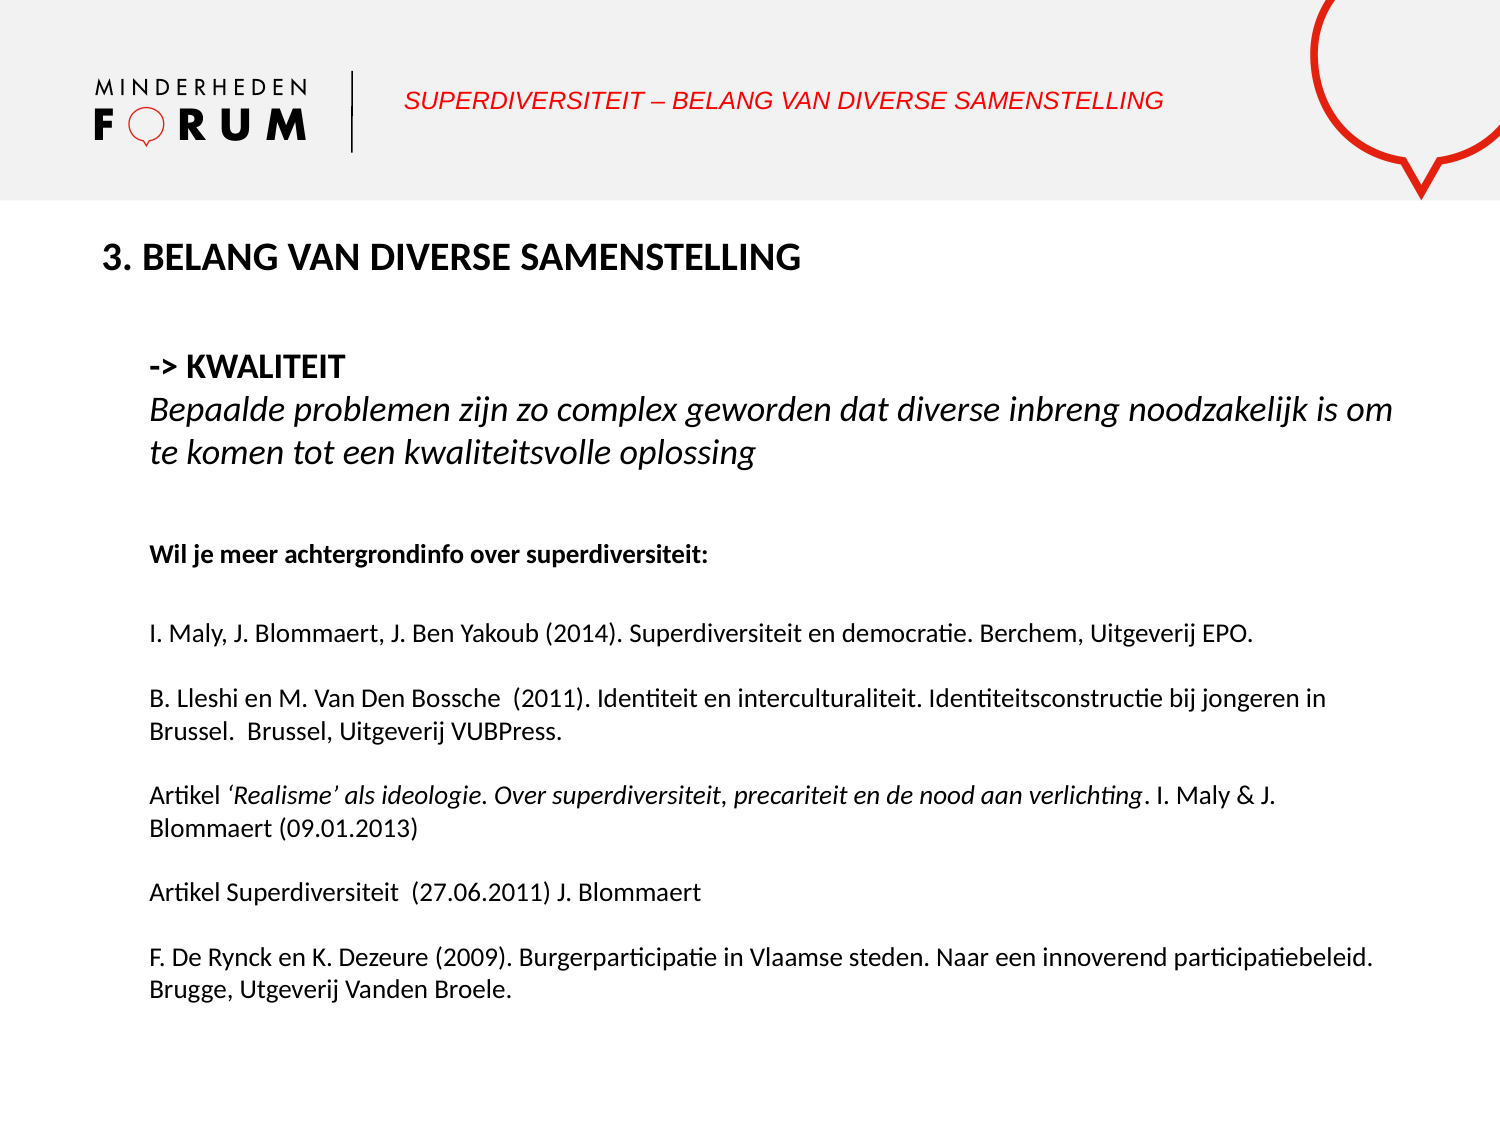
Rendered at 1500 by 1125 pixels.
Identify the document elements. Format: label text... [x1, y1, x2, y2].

footer SUPERDIVERSITEIT – BELANG VAN DIVERSE SAMENSTELLING [388, 84, 1269, 145]
list 3. BELANG VAN DIVERSE SAMENSTELLING -> KWALITEIT Bepaalde problemen zijn zo complex geworden dat diverse inbreng noodzakelijk is om te komen tot een kwaliteitsvolle oplossing Wil je meer achtergrondinfo over superdiversiteit: I. Maly, J. Blommaert, J. Ben Yakoub (2014). Superdiversiteit en democratie. Berchem, Uitgeverij EPO. B. Lleshi en M. Van Den Bossche (2011). Identiteit en interculturaliteit. Identiteitsconstructie bij jongeren in Brussel. Brussel, Uitgeverij VUBPress. Artikel ‘Realisme’ als ideologie. Over superdiversiteit, precariteit en de nood aan verlichting. I. Maly & J. Blommaert (09.01.2013) Artikel Superdiversiteit (27.06.2011) J. Blommaert F. De Rynck en K. Dezeure (2009). Burgerparticipatie in Vlaamse steden. Naar een innoverend participatiebeleid. Brugge, Utgeverij Vanden Broele. [86, 221, 1413, 1099]
picture [0, 0, 1500, 1125]
